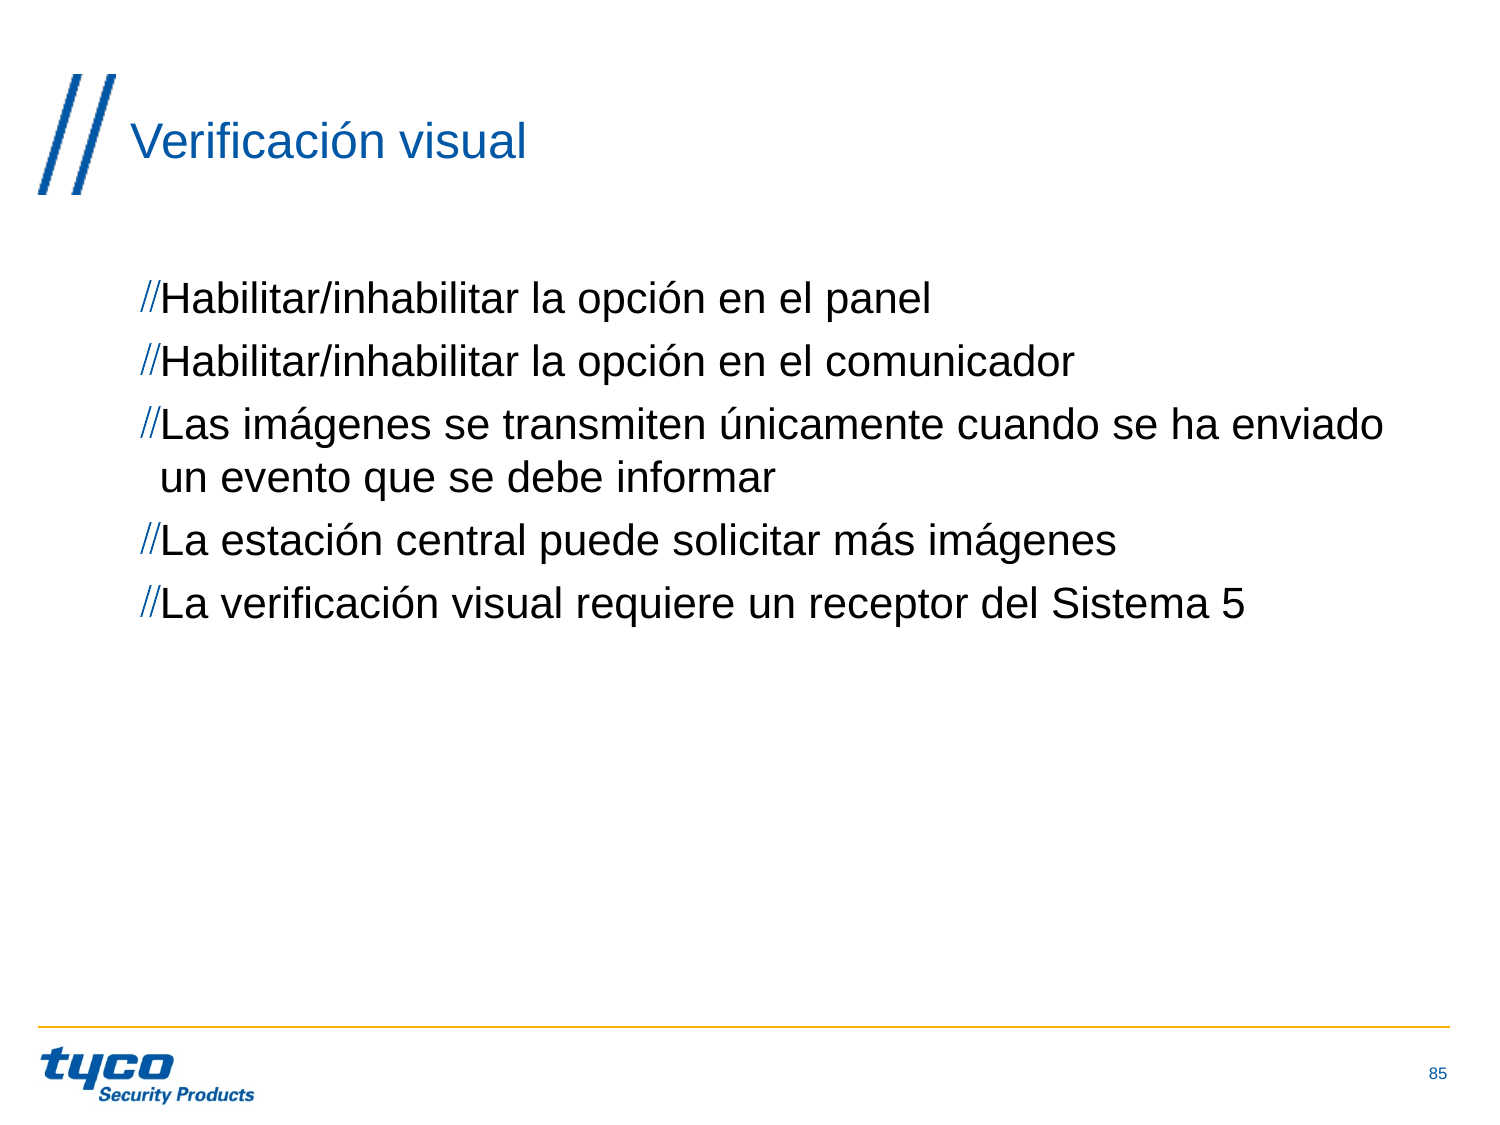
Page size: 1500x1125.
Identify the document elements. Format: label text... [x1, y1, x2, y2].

picture [140, 522, 171, 554]
picture [37, 74, 115, 195]
picture [140, 585, 171, 617]
title Verificación visual [115, 44, 1426, 233]
picture [140, 406, 171, 438]
picture [140, 343, 171, 375]
slide_number 85 [1387, 1042, 1463, 1103]
picture [140, 280, 171, 312]
text_box [97, 1061, 228, 1091]
picture [34, 1040, 260, 1107]
list Habilitar/inhabilitar la opción en el panel Habilitar/inhabilitar la opción en el comunicador Las imágenes se transmiten únicamente cuando se ha enviado un evento que se debe informar La estación central puede solicitar más imágenes La verificación visual requiere un receptor del Sistema 5 [124, 262, 1426, 976]
